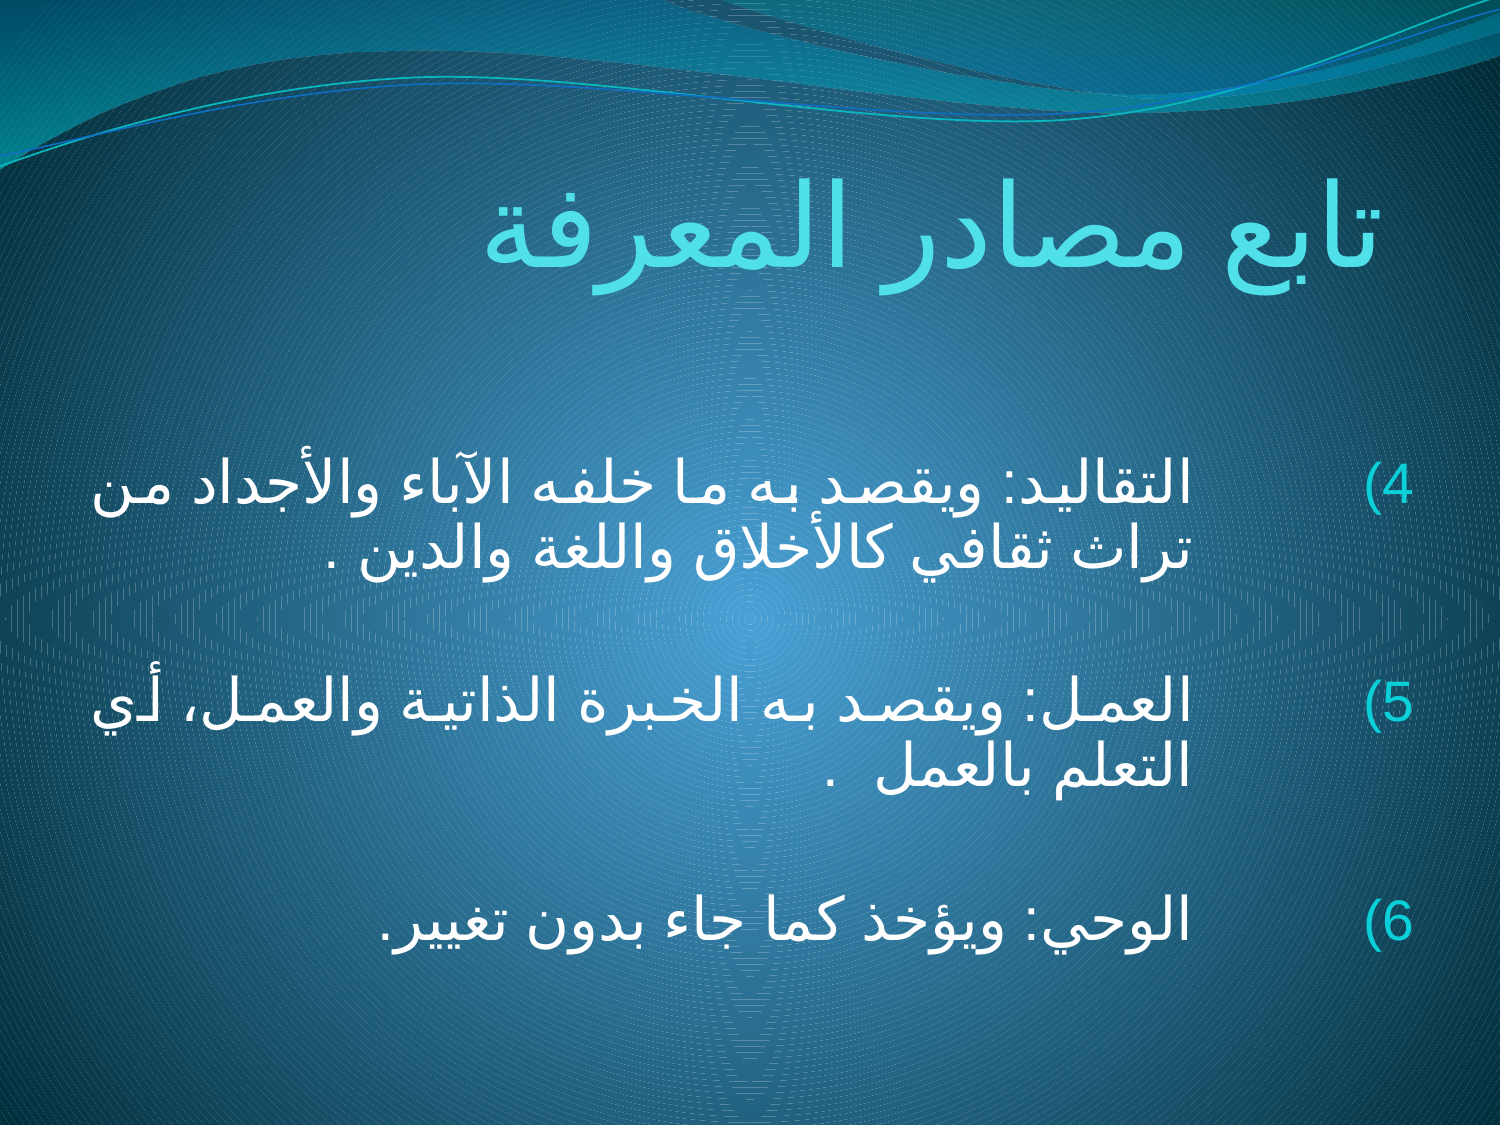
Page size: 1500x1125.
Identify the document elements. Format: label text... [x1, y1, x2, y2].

title تابع مصادر المعرفة [100, 101, 1389, 291]
subtitle التقاليد: ويقصد به ما خلفه الآباء والأجداد من تراث ثقافي كالأخلاق واللغة والدين . العمل: ويقصد به الخبرة الذاتية والعمل، أي التعلم بالعمل . الوحي: ويؤخذ كما جاء بدون تغيير. [88, 444, 1377, 1012]
